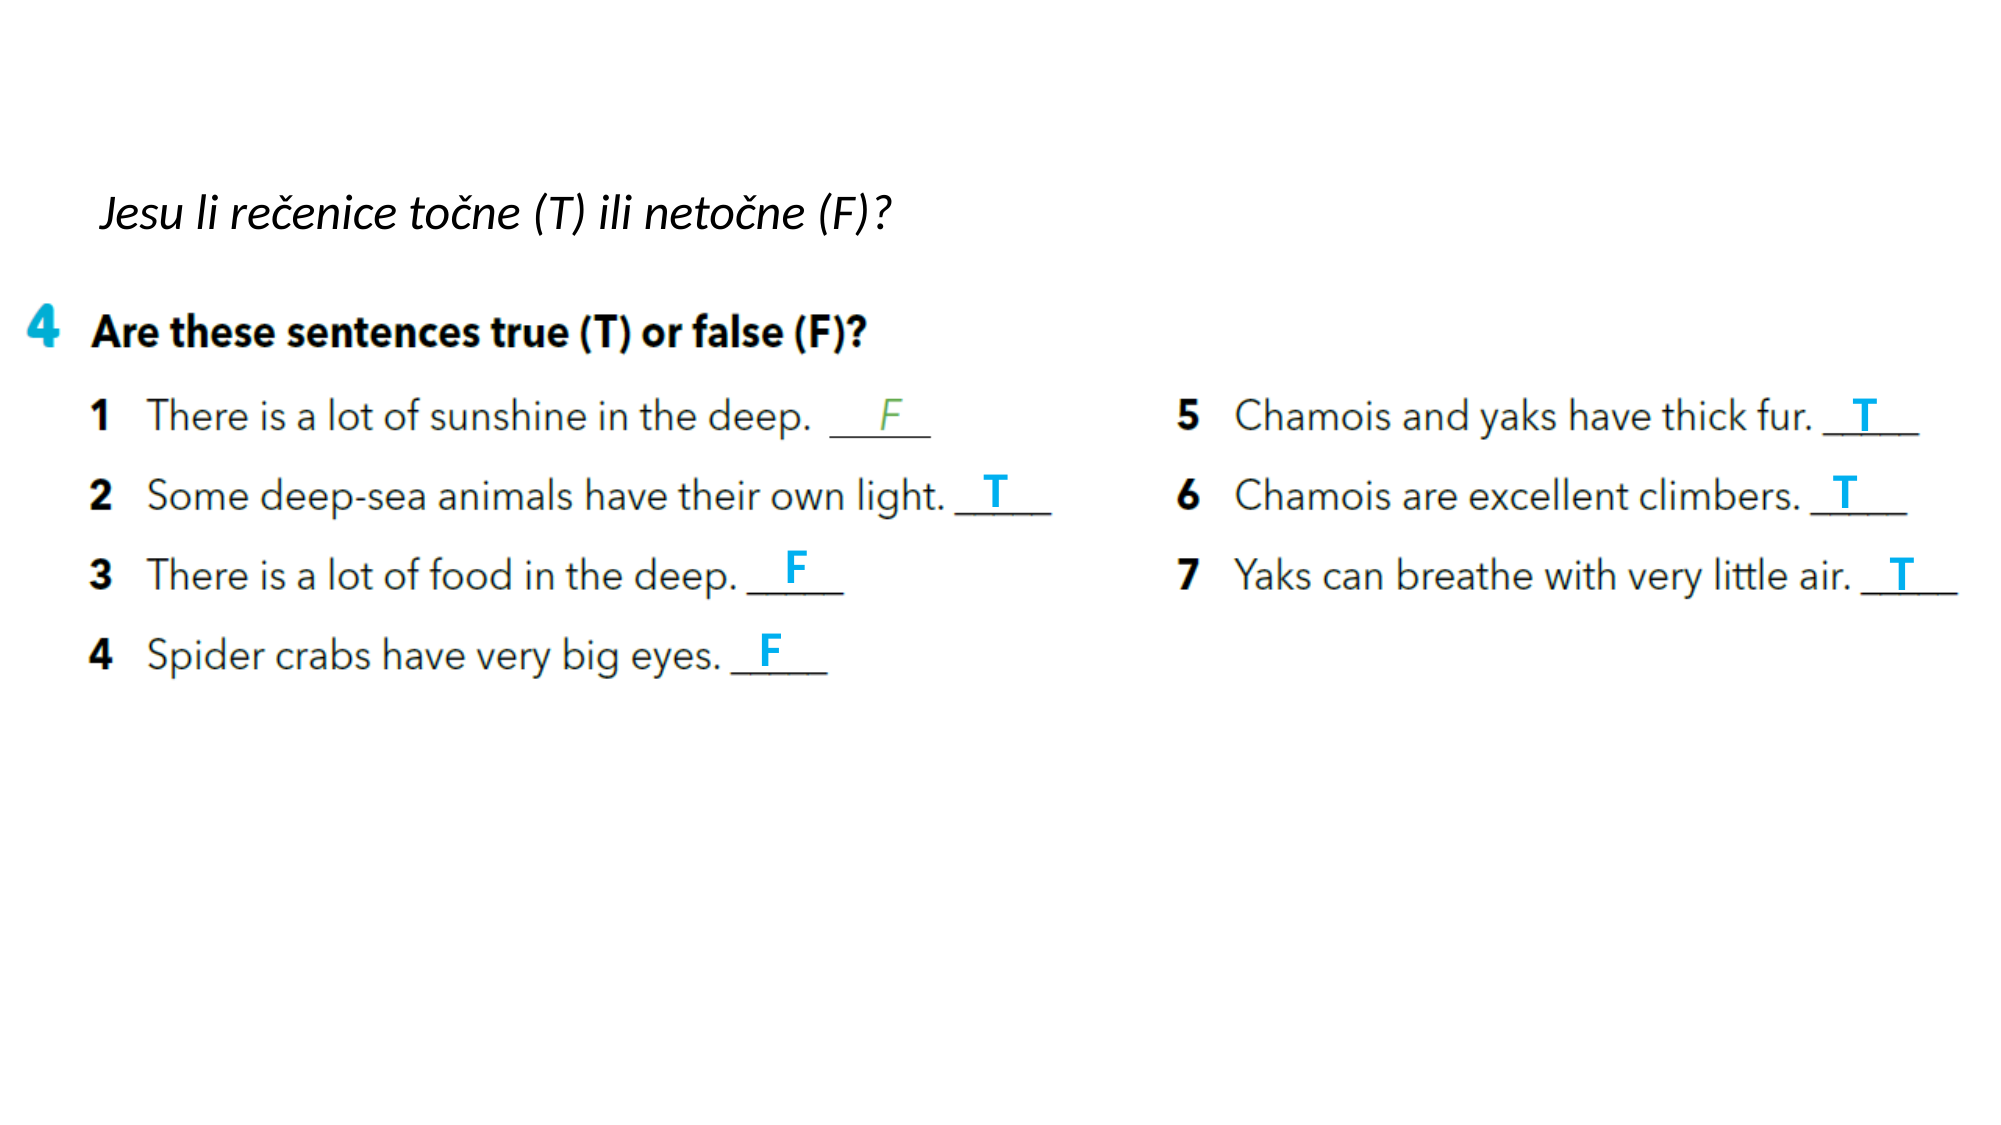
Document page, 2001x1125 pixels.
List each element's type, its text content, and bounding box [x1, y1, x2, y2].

picture [0, 285, 1990, 693]
text_box Jesu li rečenice točne (T) ili netočne (F)? [84, 172, 1775, 247]
